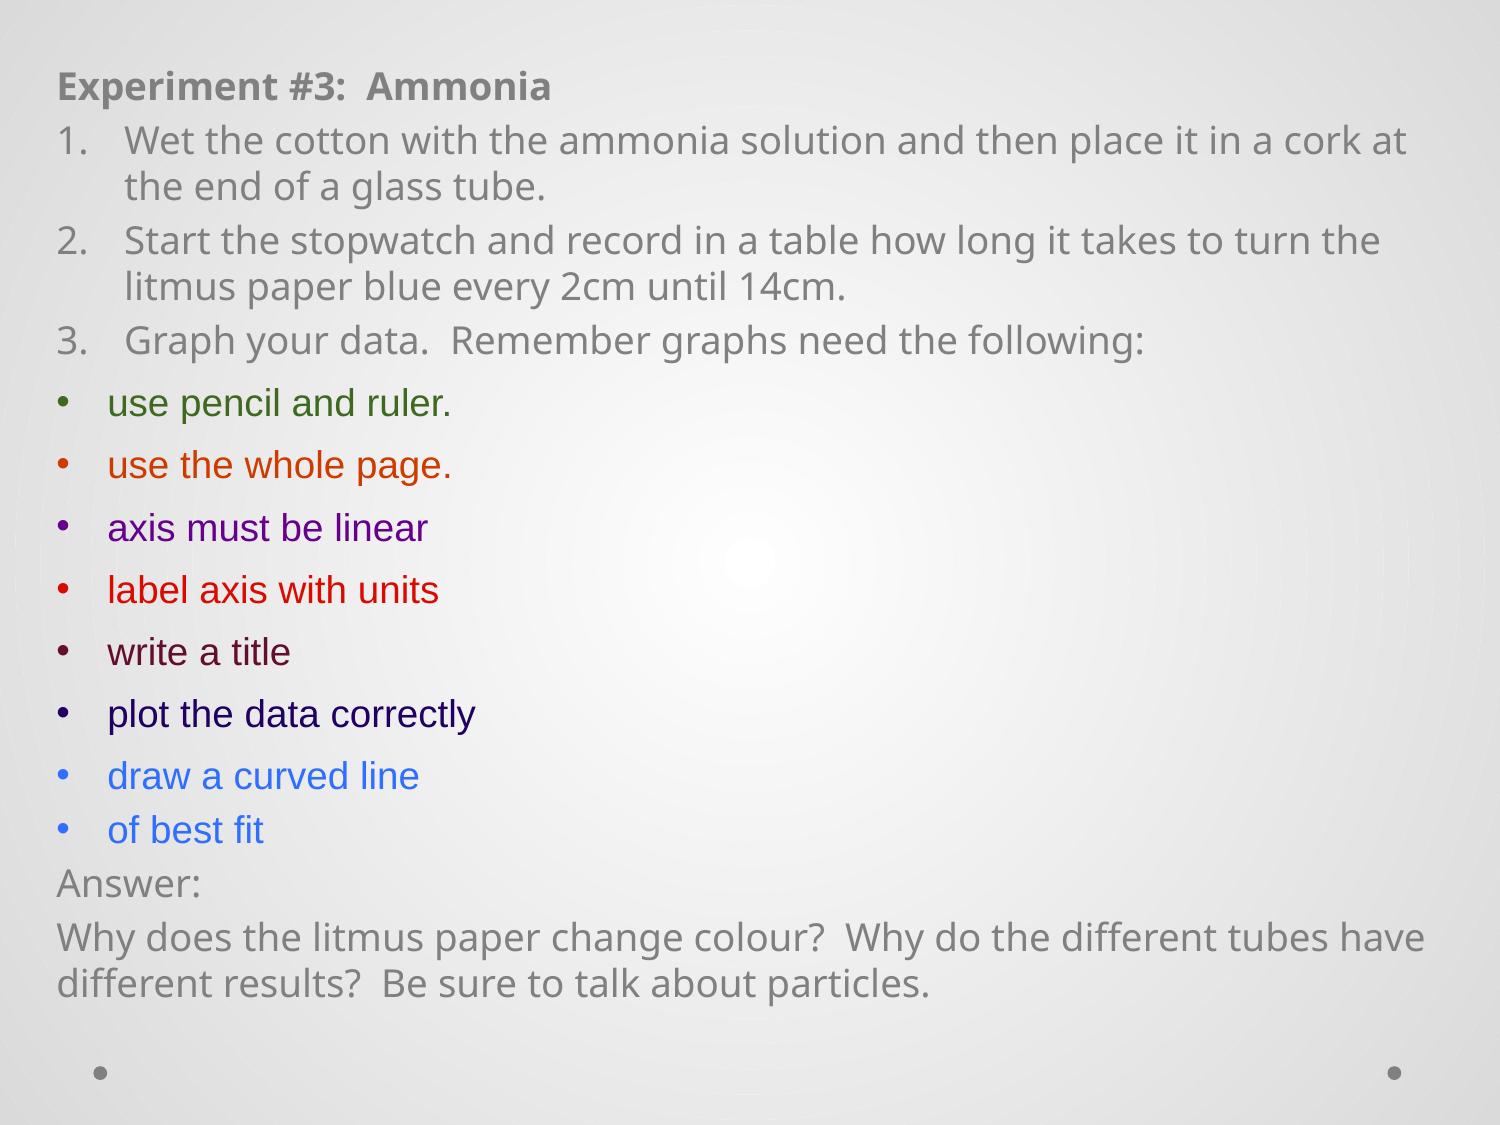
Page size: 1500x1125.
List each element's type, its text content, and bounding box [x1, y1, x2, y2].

list Experiment #3: Ammonia Wet the cotton with the ammonia solution and then place it in a cork at the end of a glass tube. Start the stopwatch and record in a table how long it takes to turn the litmus paper blue every 2cm until 14cm. Graph your data. Remember graphs need the following: use pencil and ruler. use the whole page. axis must be linear label axis with units write a title plot the data correctly draw a curved line of best fit Answer: Why does the litmus paper change colour? Why do the different tubes have different results? Be sure to talk about particles. [41, 54, 1459, 1024]
